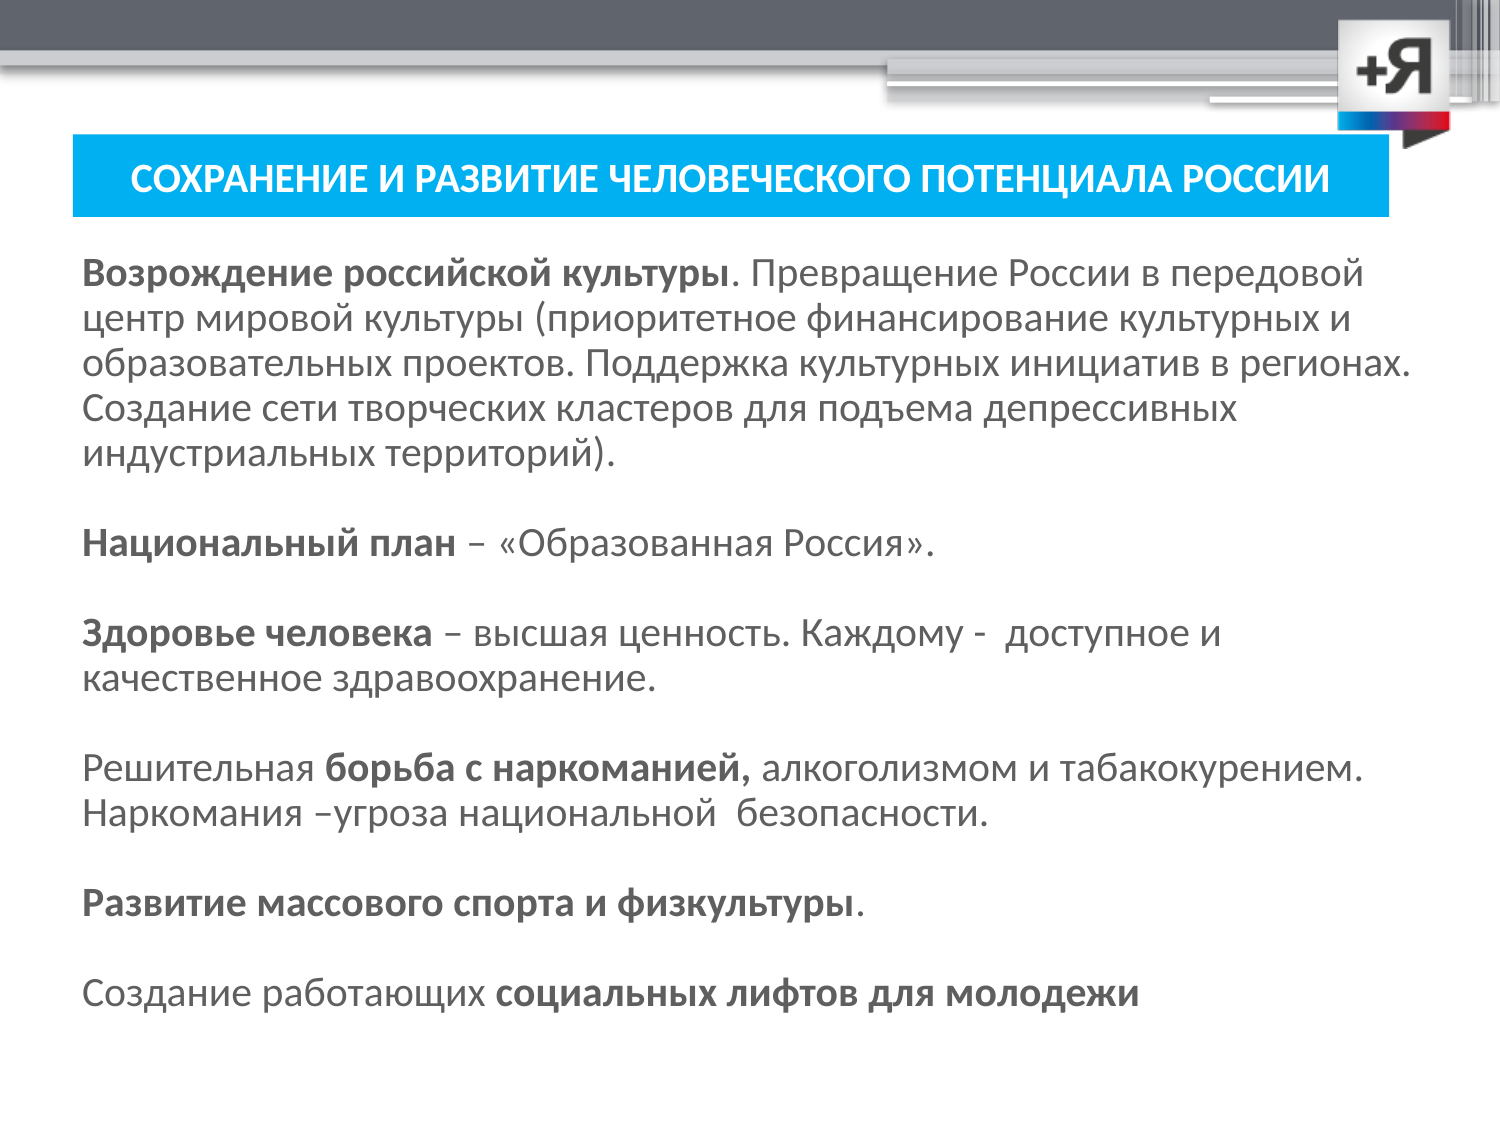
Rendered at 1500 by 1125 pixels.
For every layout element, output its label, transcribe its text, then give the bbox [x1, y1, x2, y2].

title СОХРАНЕНИЕ И РАЗВИТИЕ ЧЕЛОВЕЧЕСКОГО ПОТЕНЦИАЛА РОССИИ [71, 133, 1391, 218]
picture [1328, 19, 1451, 149]
text_box Возрождение российской культуры. Превращение России в передовой центр мировой культуры (приоритетное финансирование культурных и образовательных проектов. Поддержка культурных инициатив в регионах. Создание сети творческих кластеров для подъема депрессивных индустриальных территорий). Национальный план – «Образованная Россия». Здоровье человека – высшая ценность. Каждому - доступное и качественное здравоохранение. Решительная борьба с наркоманией, алкоголизмом и табакокурением. Наркомания –угроза национальной безопасности. Развитие массового спорта и физкультуры. Создание работающих социальных лифтов для молодежи [3, 243, 1459, 1024]
